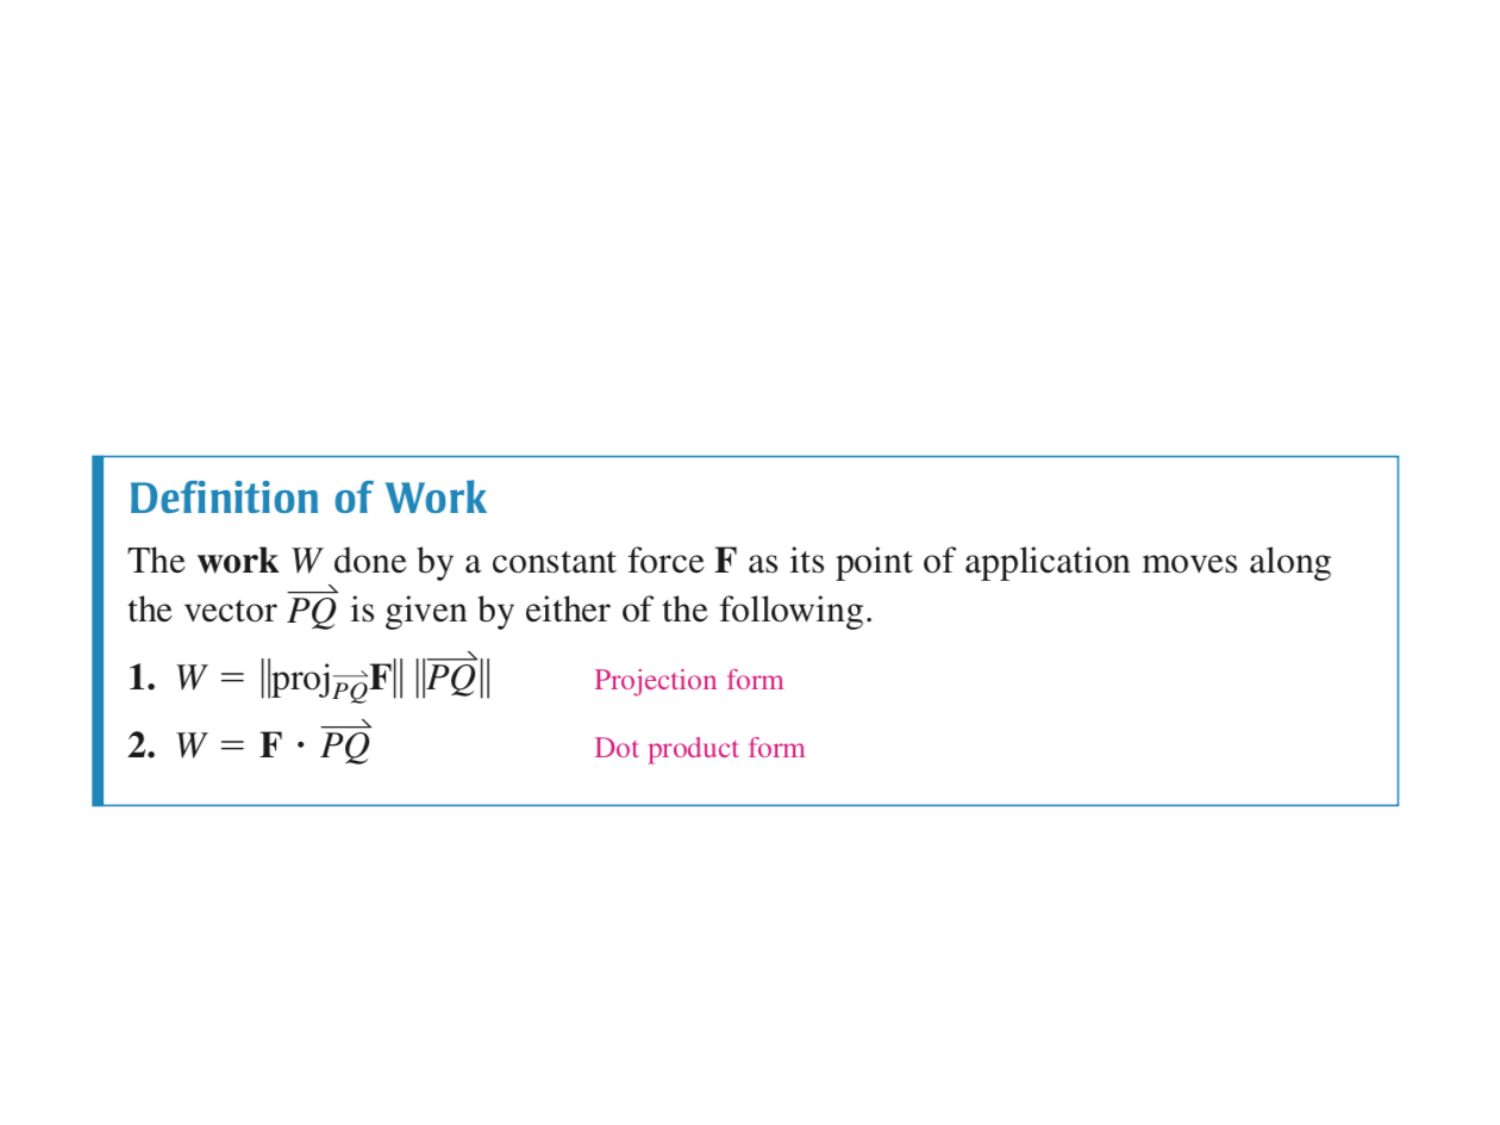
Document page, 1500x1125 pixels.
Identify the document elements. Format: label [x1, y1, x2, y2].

list [74, 262, 1426, 1006]
